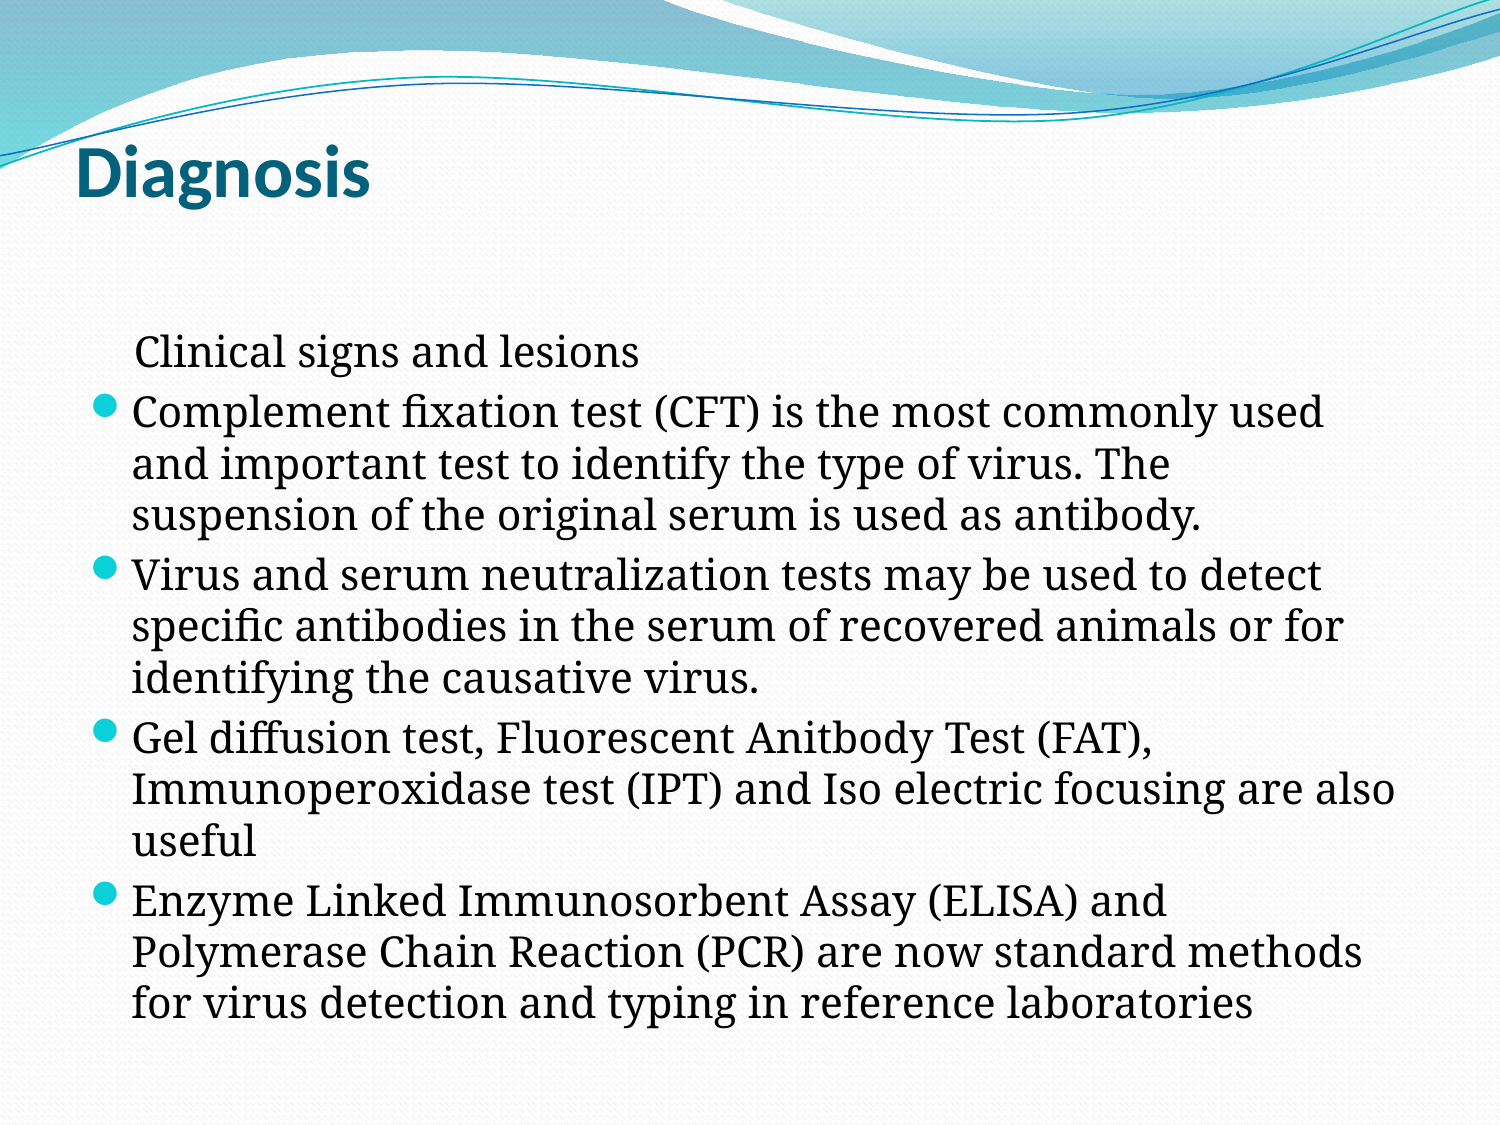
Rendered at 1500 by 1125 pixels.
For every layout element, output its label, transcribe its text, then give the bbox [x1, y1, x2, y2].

title Diagnosis [75, 115, 1425, 303]
list Clinical signs and lesions Complement fixation test (CFT) is the most commonly used and important test to identify the type of virus. The suspension of the original serum is used as antibody. Virus and serum neutralization tests may be used to detect specific antibodies in the serum of recovered animals or for identifying the causative virus. Gel diffusion test, Fluorescent Anitbody Test (FAT), Immunoperoxidase test (IPT) and Iso electric focusing are also useful Enzyme Linked Immunosorbent Assay (ELISA) and Polymerase Chain Reaction (PCR) are now standard methods for virus detection and typing in reference laboratories [75, 317, 1425, 1038]
